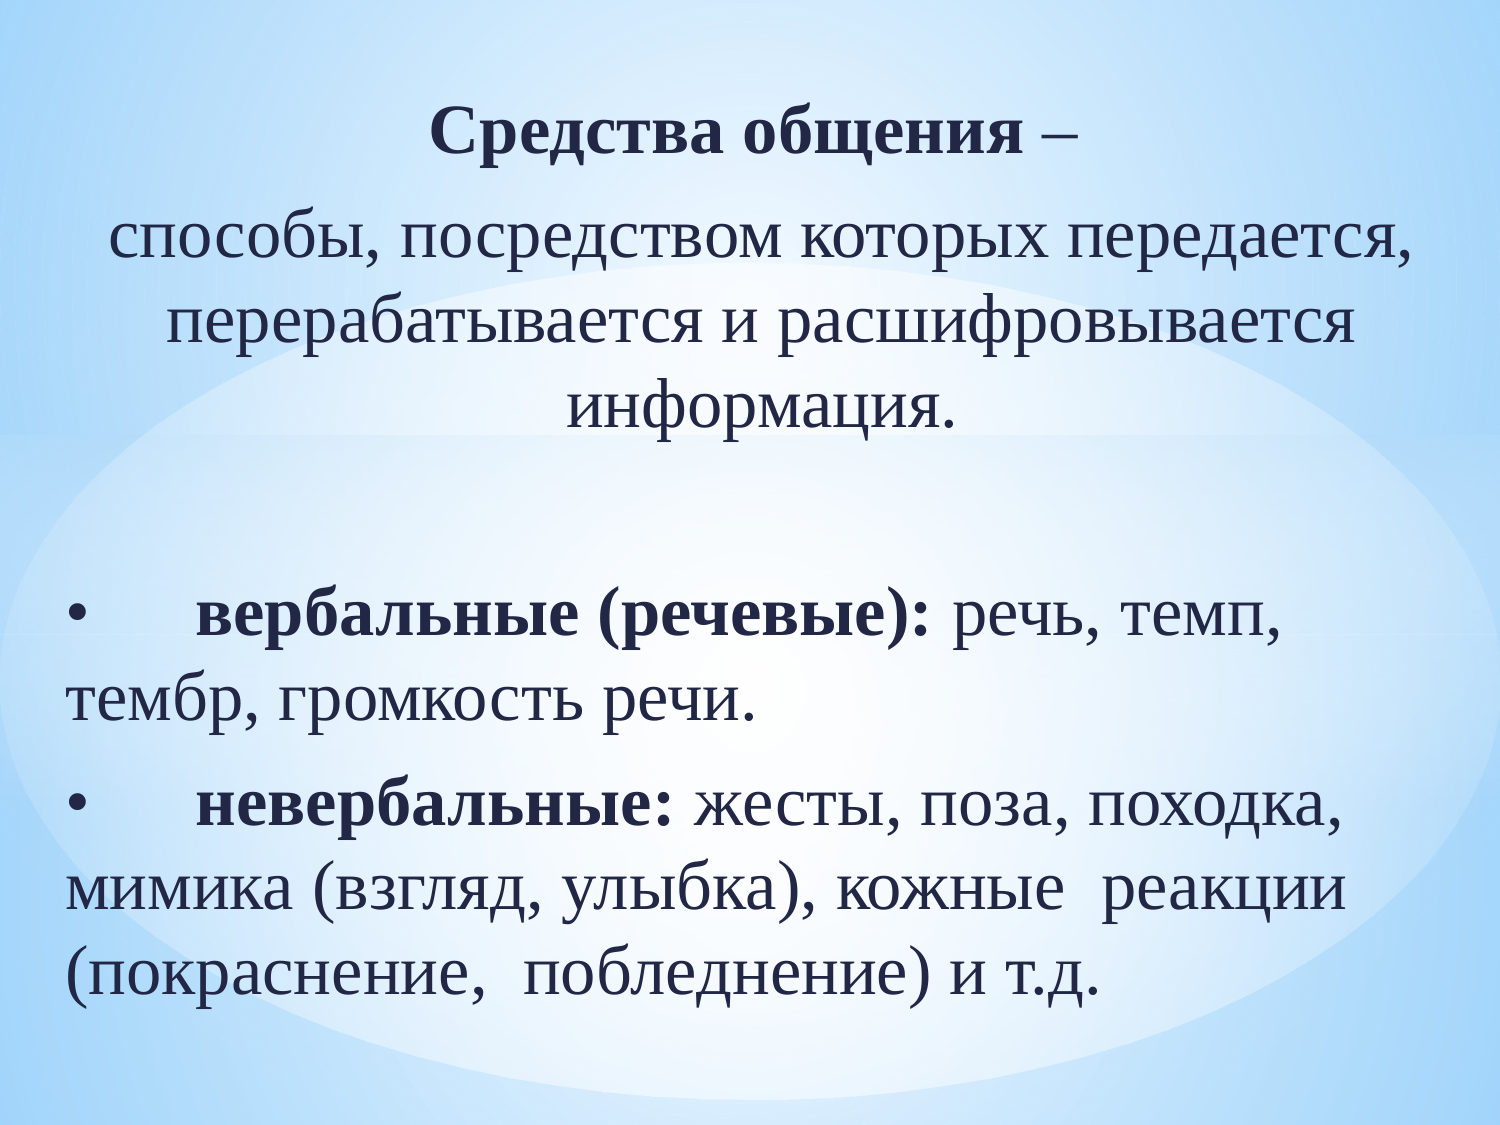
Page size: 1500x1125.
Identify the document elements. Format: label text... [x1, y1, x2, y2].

subtitle Средства общения – способы, посредством которых передается, перерабатывается и расшифровывается информация. • вербальные (речевые): речь, темп, тембр, громкость речи. • невербальные: жесты, поза, походка, мимика (взгляд, улыбка), кожные реакции (покраснение, побледнение) и т.д. [50, 75, 1475, 1024]
